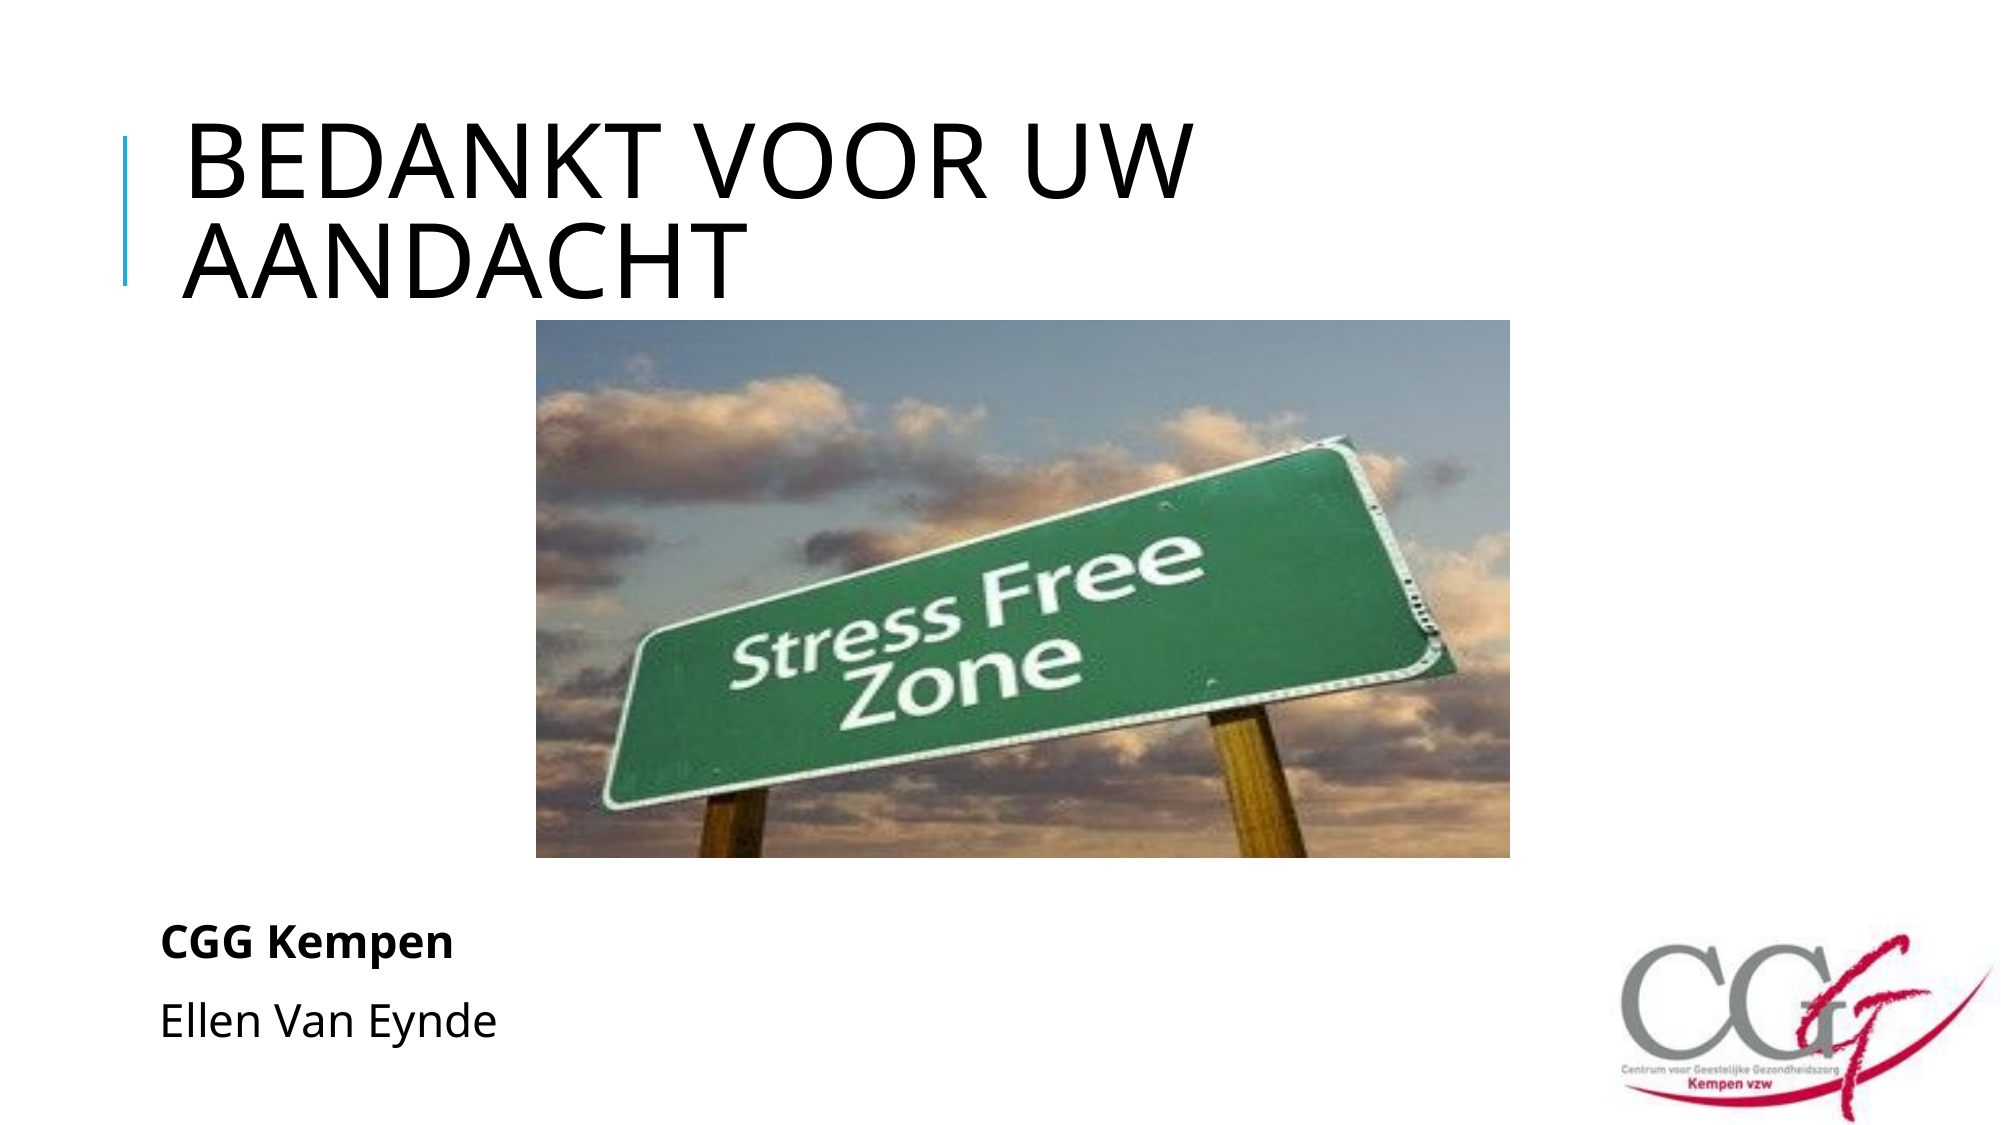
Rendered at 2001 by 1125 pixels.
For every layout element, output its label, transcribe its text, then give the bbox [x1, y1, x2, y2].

picture [536, 319, 1510, 858]
title Bedankt voor uw aandacht [168, 96, 1763, 342]
picture [1609, 924, 2000, 1125]
list CGG Kempen Ellen Van Eynde [152, 911, 561, 1125]
